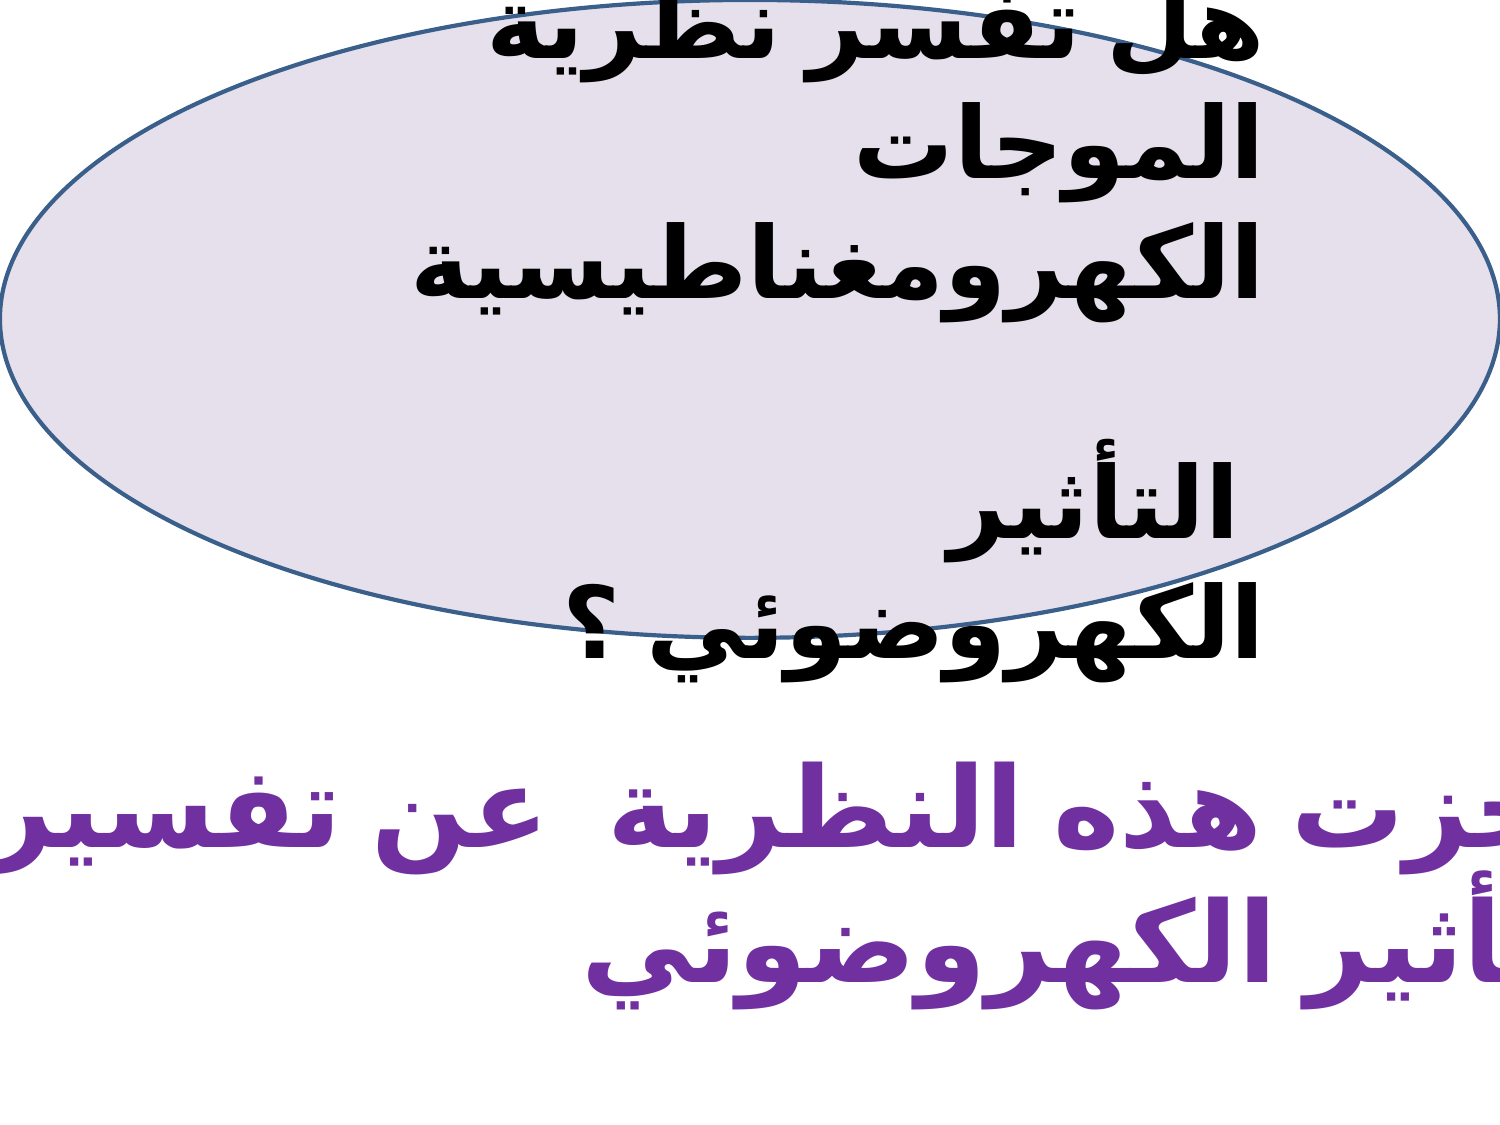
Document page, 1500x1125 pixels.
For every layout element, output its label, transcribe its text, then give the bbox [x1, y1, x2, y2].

text_box هل تفسر نظرية الموجات الكهرومغناطيسية التأثير الكهروضوئي ؟ [0, 0, 1500, 640]
text_box عجزت هذه النظرية عن تفسير التأثير الكهروضوئي [0, 727, 1500, 1013]
